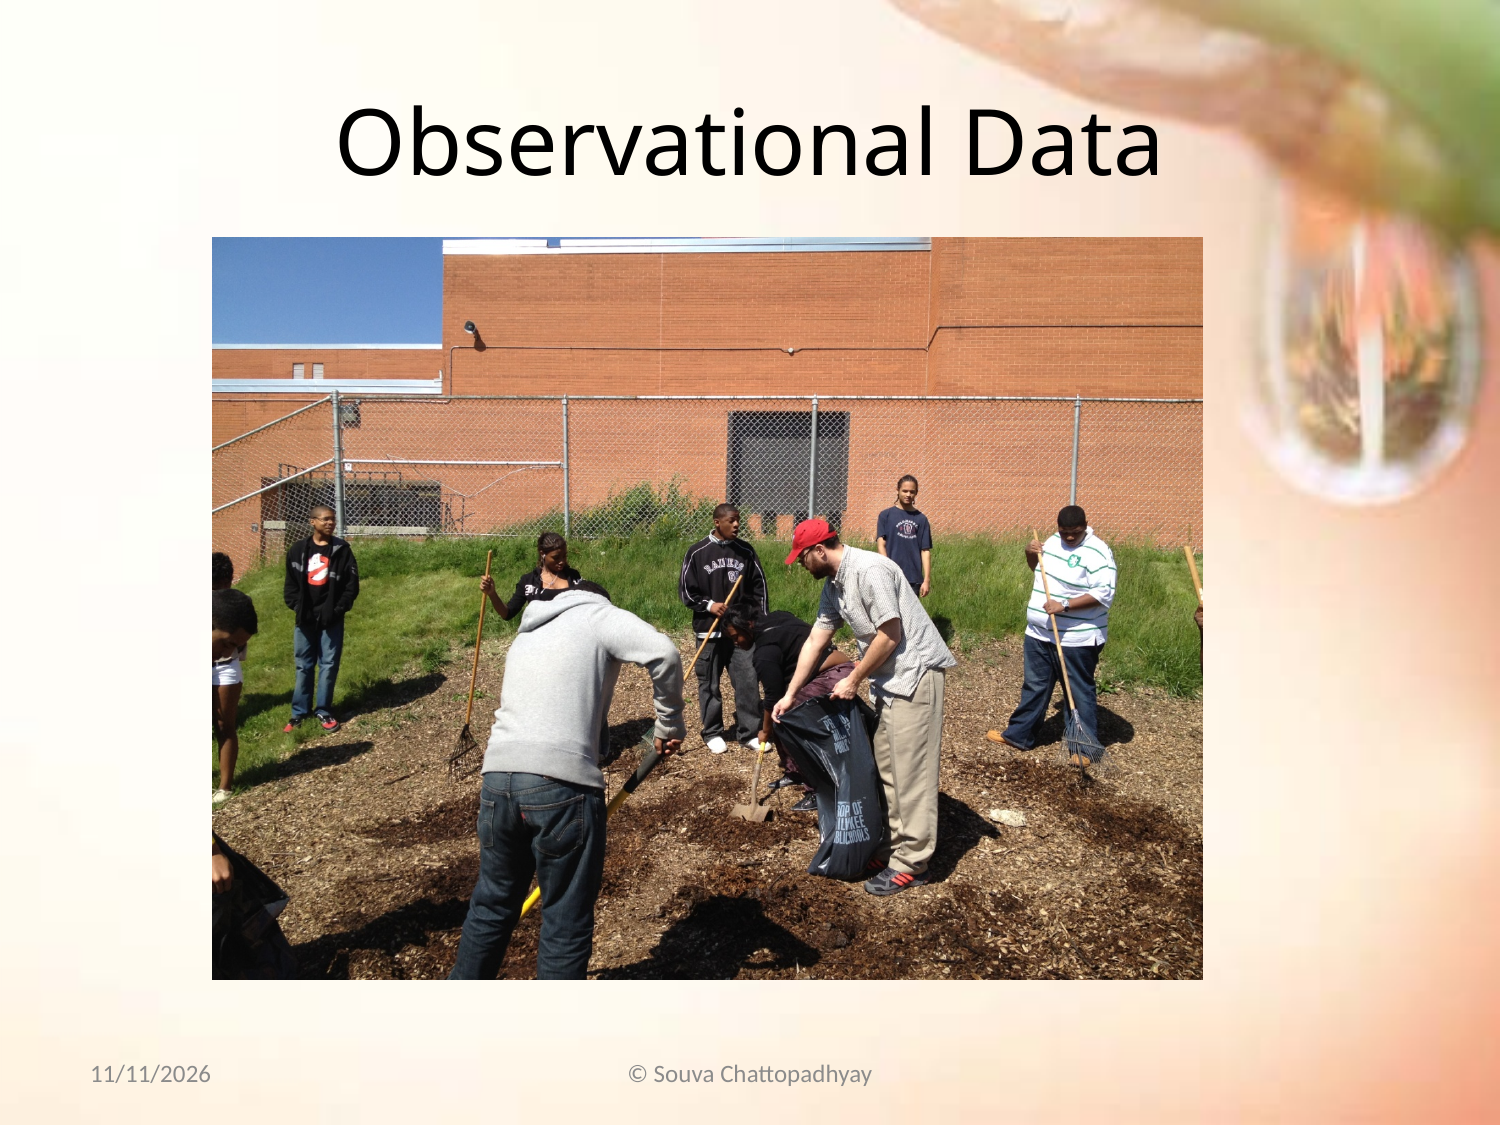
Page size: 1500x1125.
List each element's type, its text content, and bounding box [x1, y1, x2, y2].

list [212, 237, 1203, 981]
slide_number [75, 1042, 425, 1103]
picture [0, 0, 1500, 1125]
title Observational Data [75, 45, 1425, 233]
footer © Souva Chattopadhyay [512, 1042, 988, 1103]
